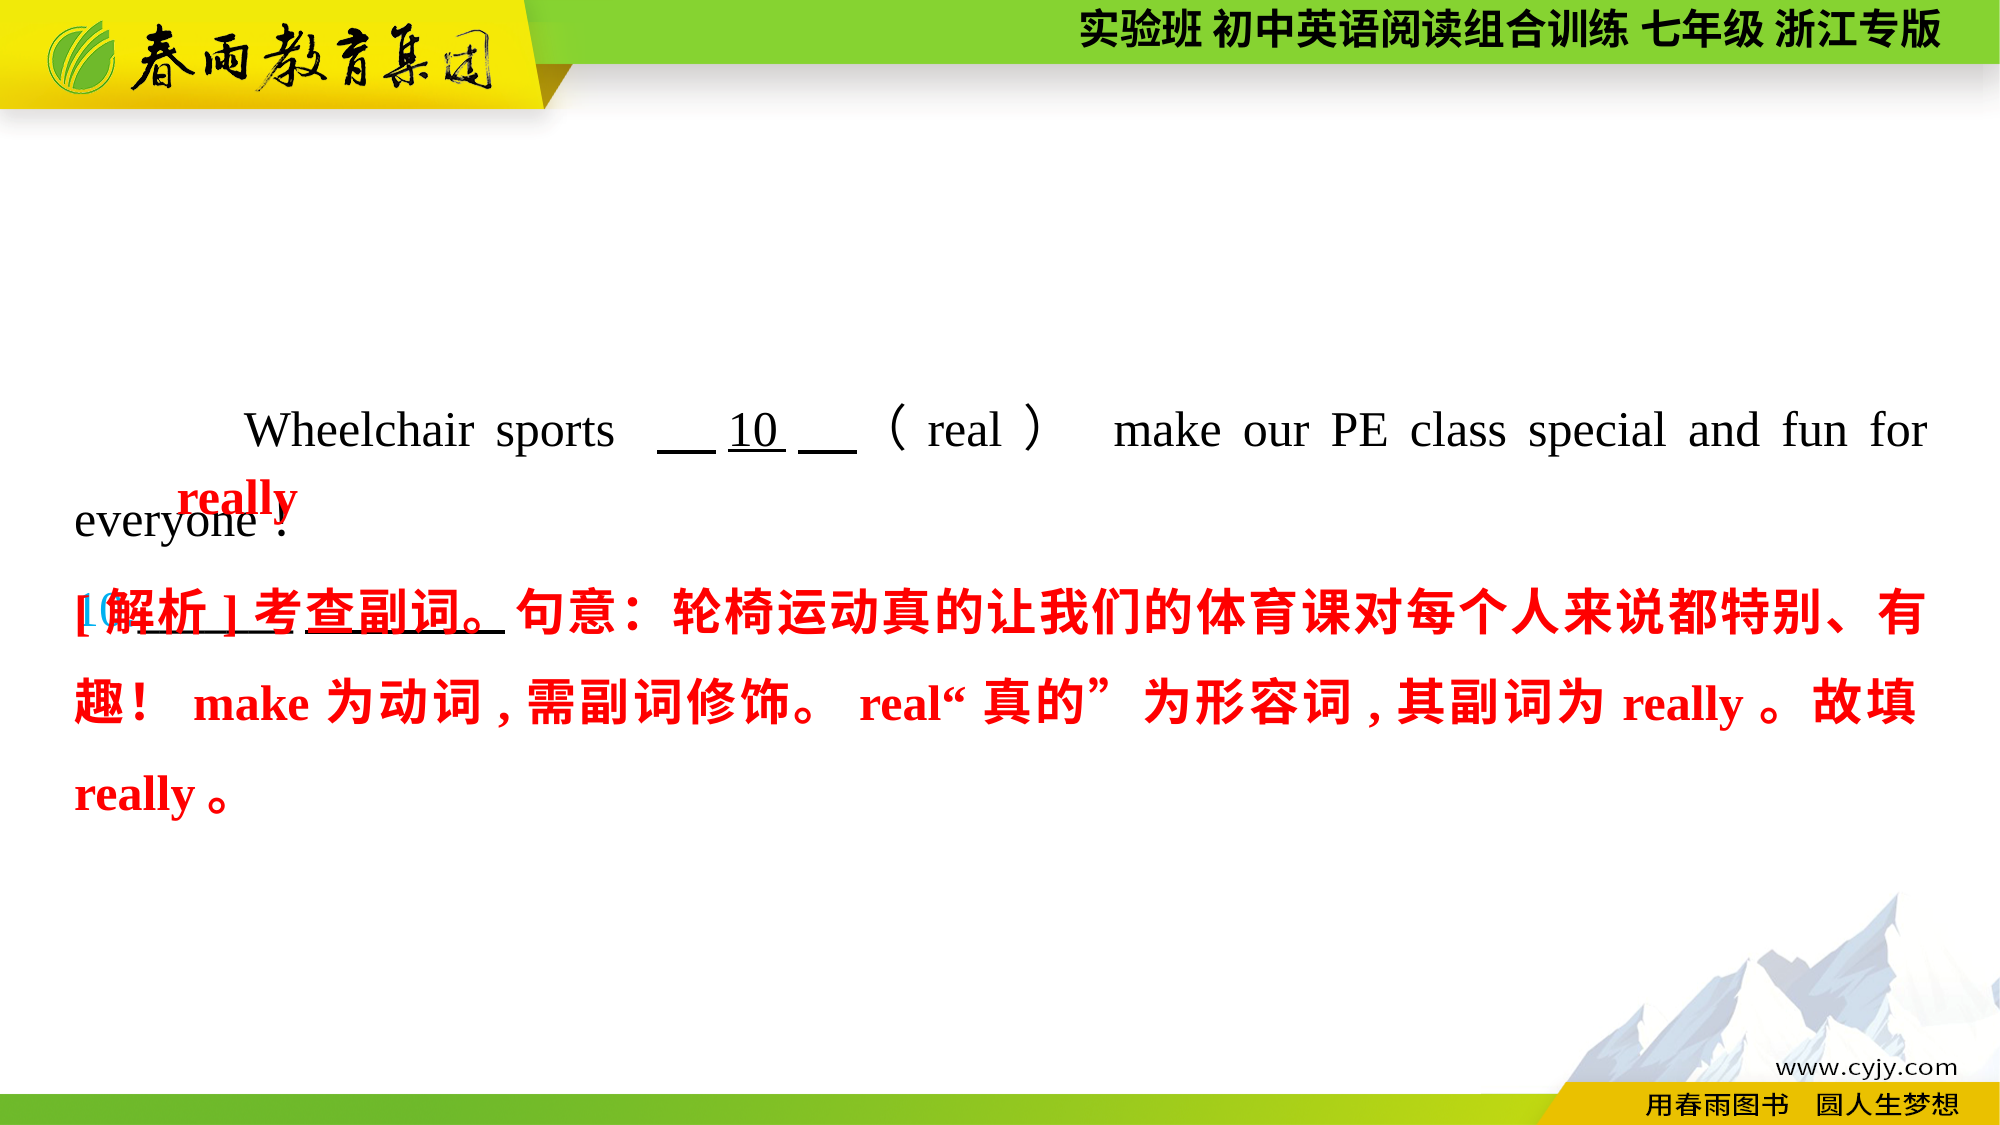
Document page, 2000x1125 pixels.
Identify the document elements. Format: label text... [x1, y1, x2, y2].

picture [0, 0, 2000, 1125]
text_box really [161, 457, 313, 532]
text_box [解析]考查副词。句意：轮椅运动真的让我们的体育课对每个人来说都特别、有趣！make为动词,需副词修饰。real“真的”为形容词,其副词为really。故填really。 [59, 542, 1944, 828]
list Wheelchair sports 10 （real） make our PE class special and fun for everyone！ 10._______ [59, 358, 1944, 542]
